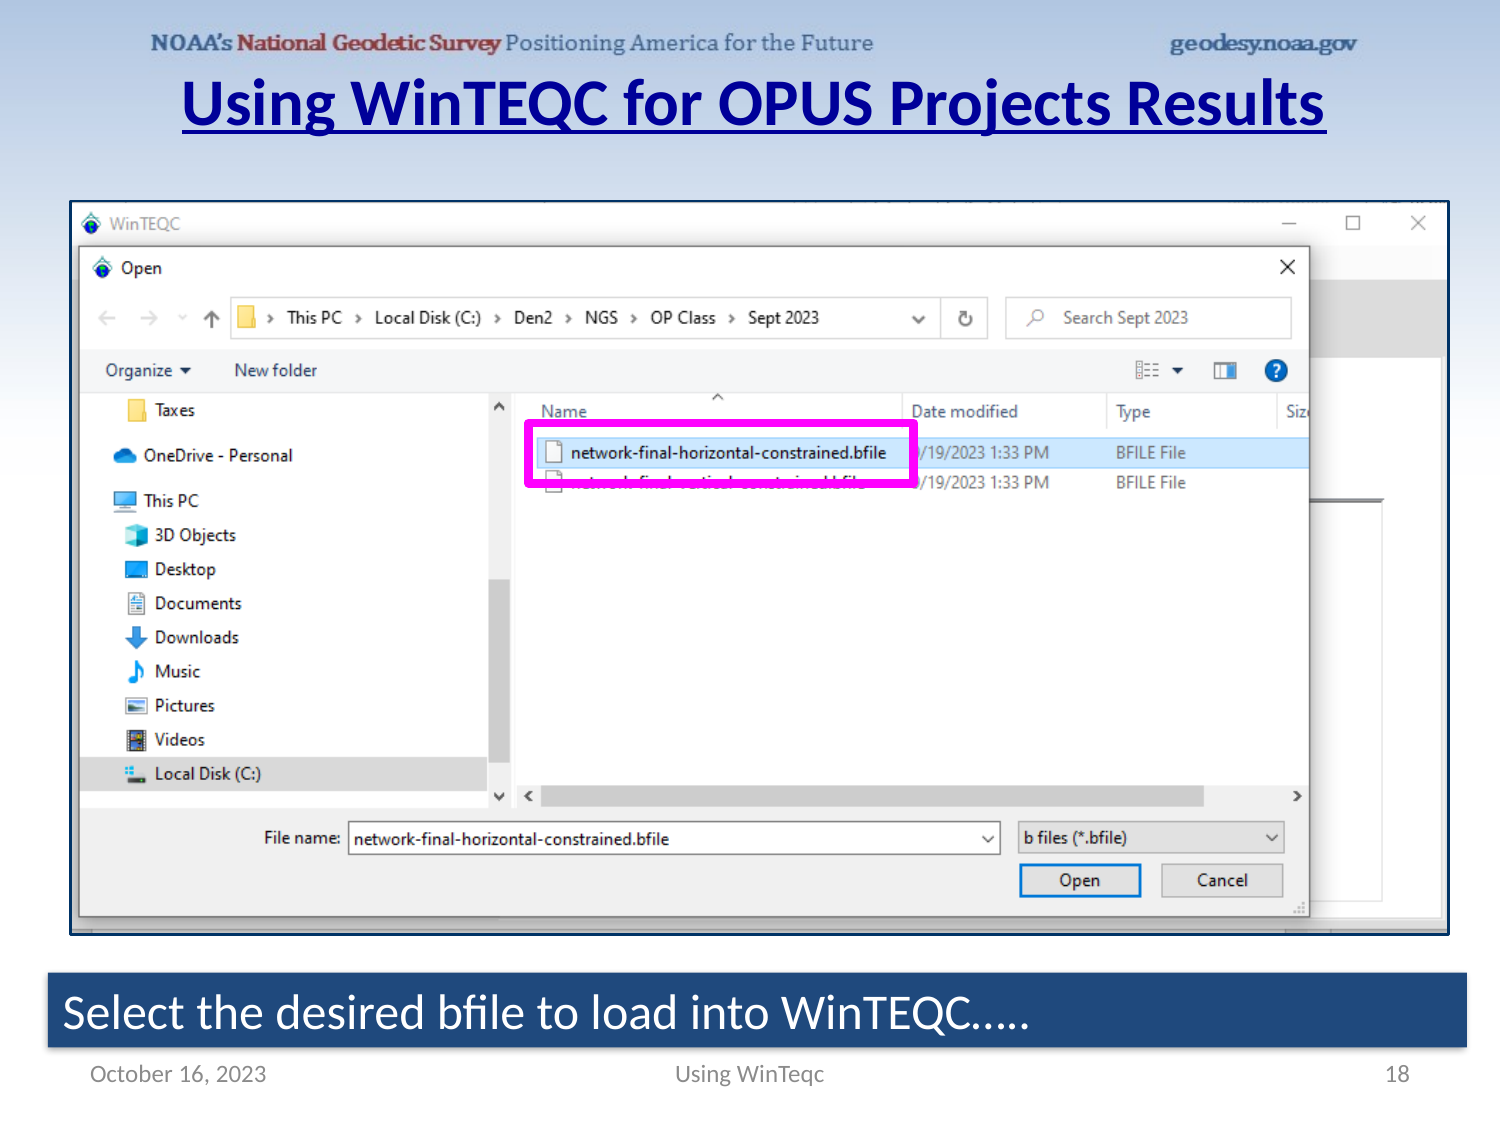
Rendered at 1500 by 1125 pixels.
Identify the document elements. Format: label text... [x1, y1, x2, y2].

footer Using WinTeqc [512, 1042, 988, 1103]
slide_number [75, 1042, 425, 1103]
slide_number 18 [1074, 1042, 1425, 1103]
text_box Using WinTEQC for OPUS Projects Results [62, 46, 1446, 151]
text_box Select the desired bfile to load into WinTEQC….. [47, 972, 1467, 1048]
picture [0, 0, 1500, 1125]
